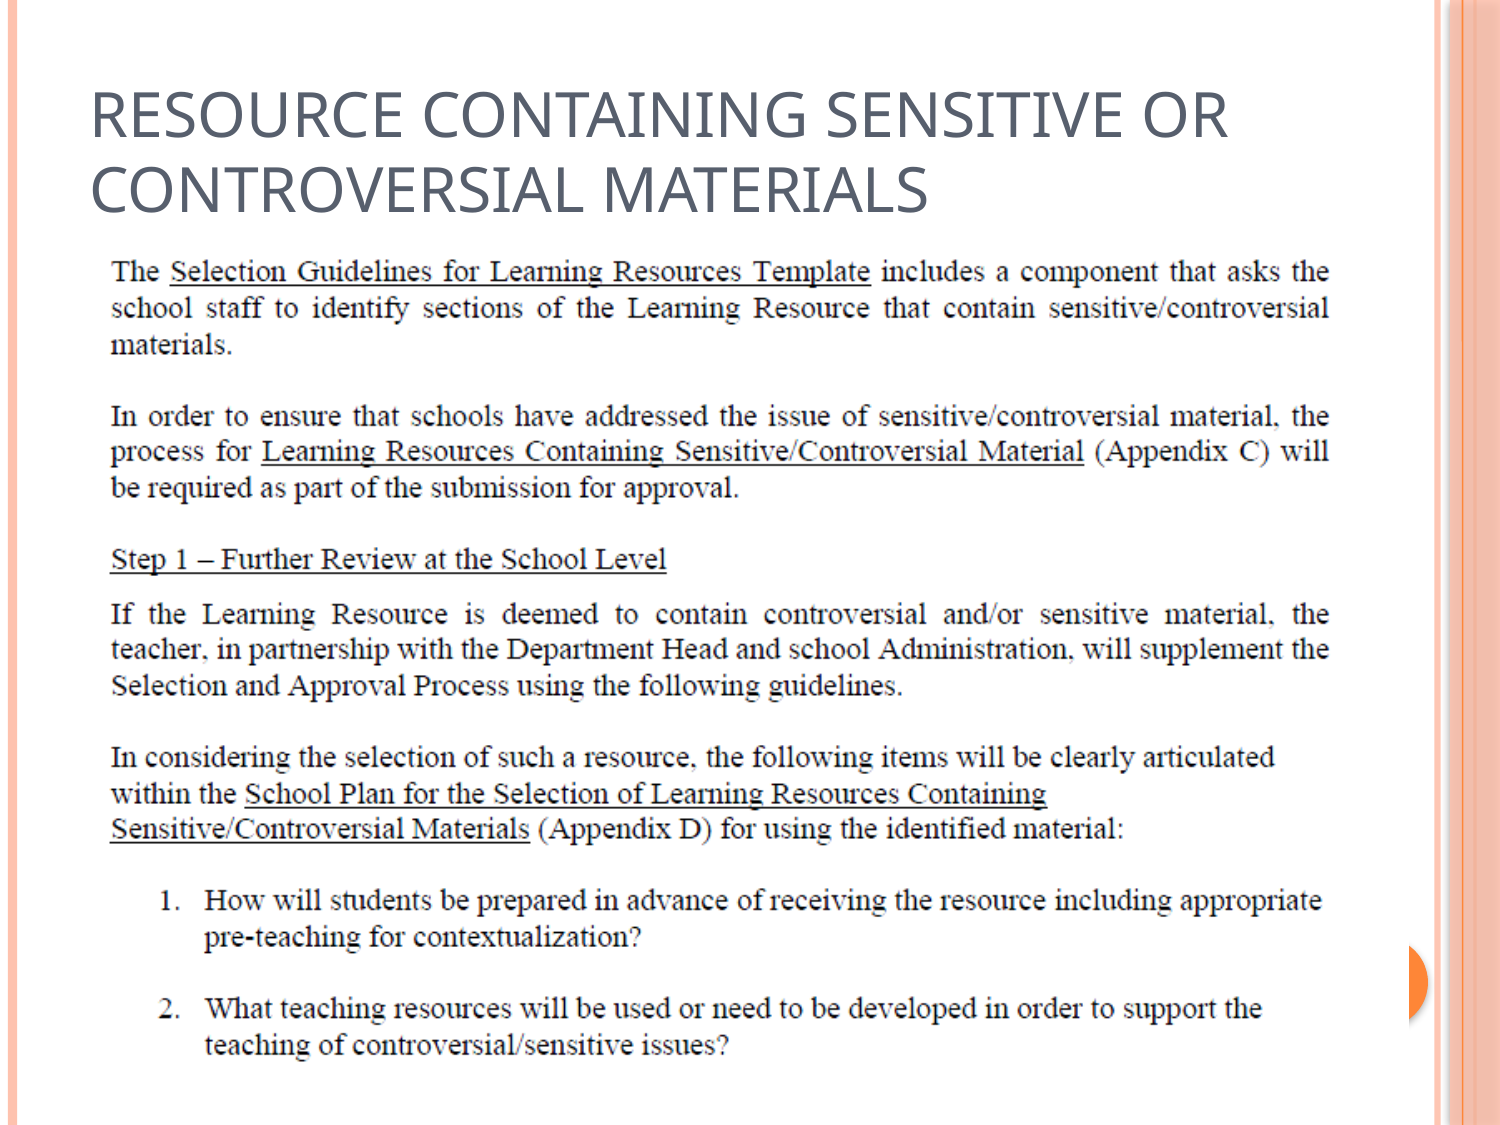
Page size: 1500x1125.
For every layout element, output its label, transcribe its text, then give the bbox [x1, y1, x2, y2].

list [74, 236, 1410, 1125]
title RESOURCE CONTAINING SENSITIVE OR CONTROVERSIAL MATERIALS [75, 45, 1300, 233]
